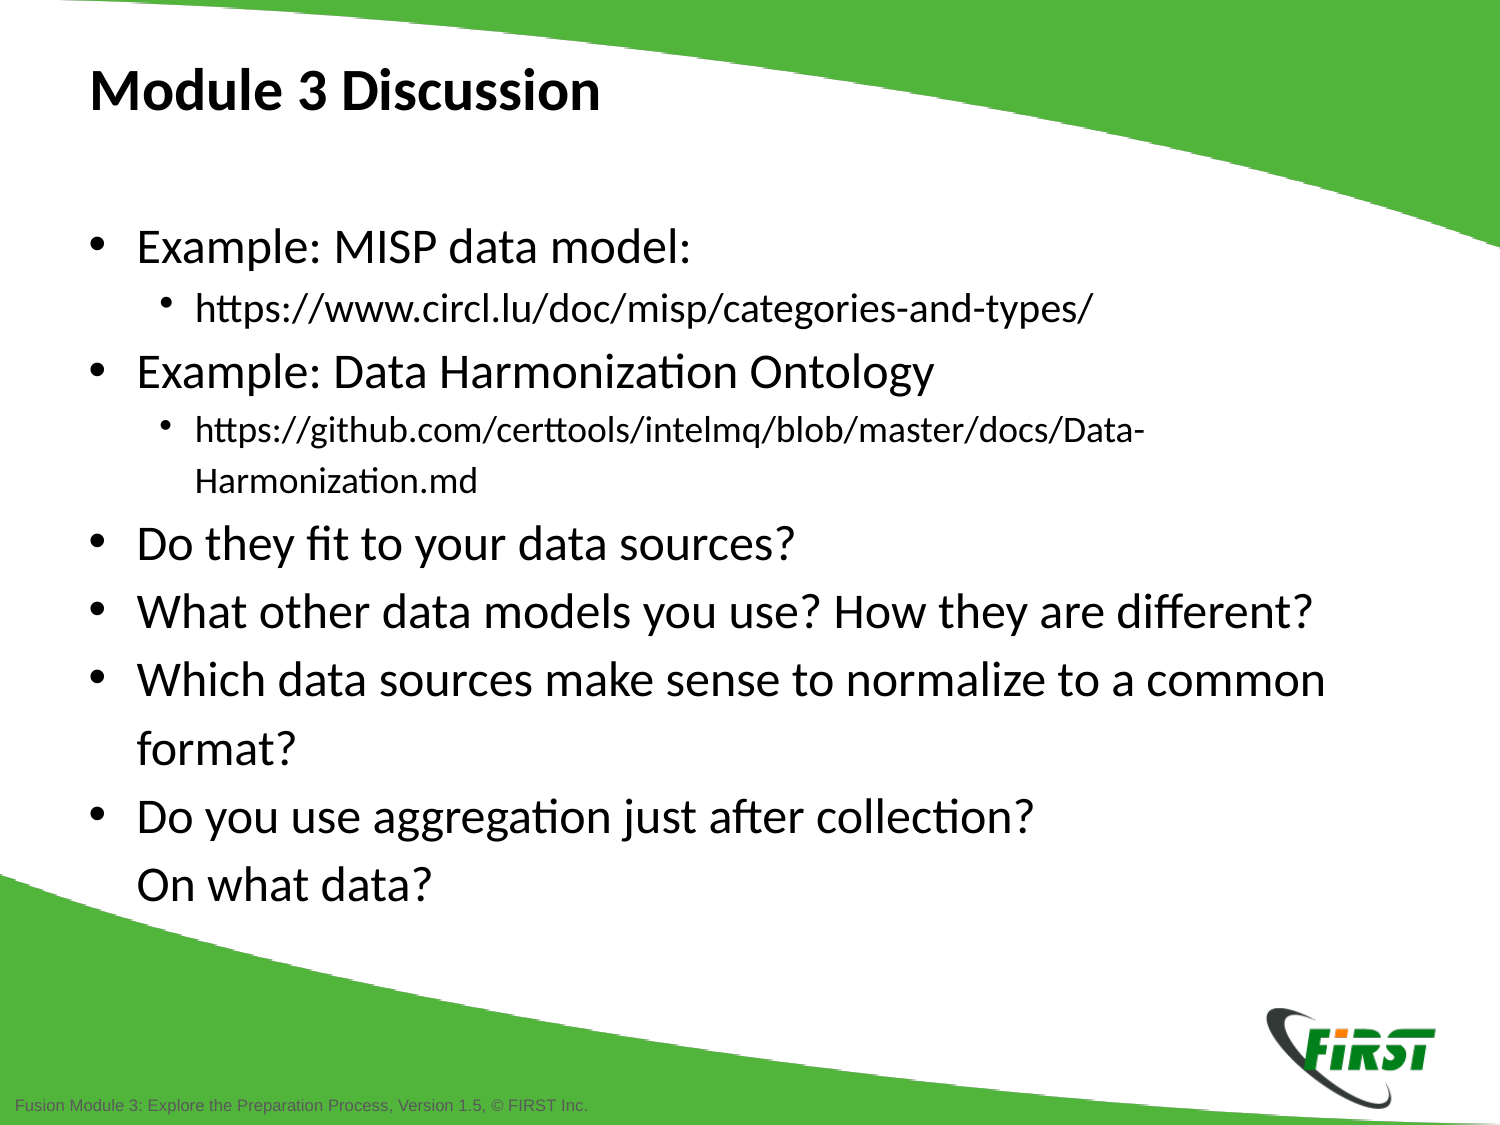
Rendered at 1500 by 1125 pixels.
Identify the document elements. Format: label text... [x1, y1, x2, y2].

text_box Example: MISP data model: https://www.circl.lu/doc/misp/categories-and-types/ Example: Data Harmonization Ontology https://github.com/certtools/intelmq/blob/master/docs/Data-Harmonization.md Do they fit to your data sources? What other data models you use? How they are different? Which data sources make sense to normalize to a common format? Do you use aggregation just after collection? On what data? [73, 197, 1429, 904]
picture [0, 0, 1500, 1125]
text_box Module 3 Discussion [75, 57, 1425, 125]
